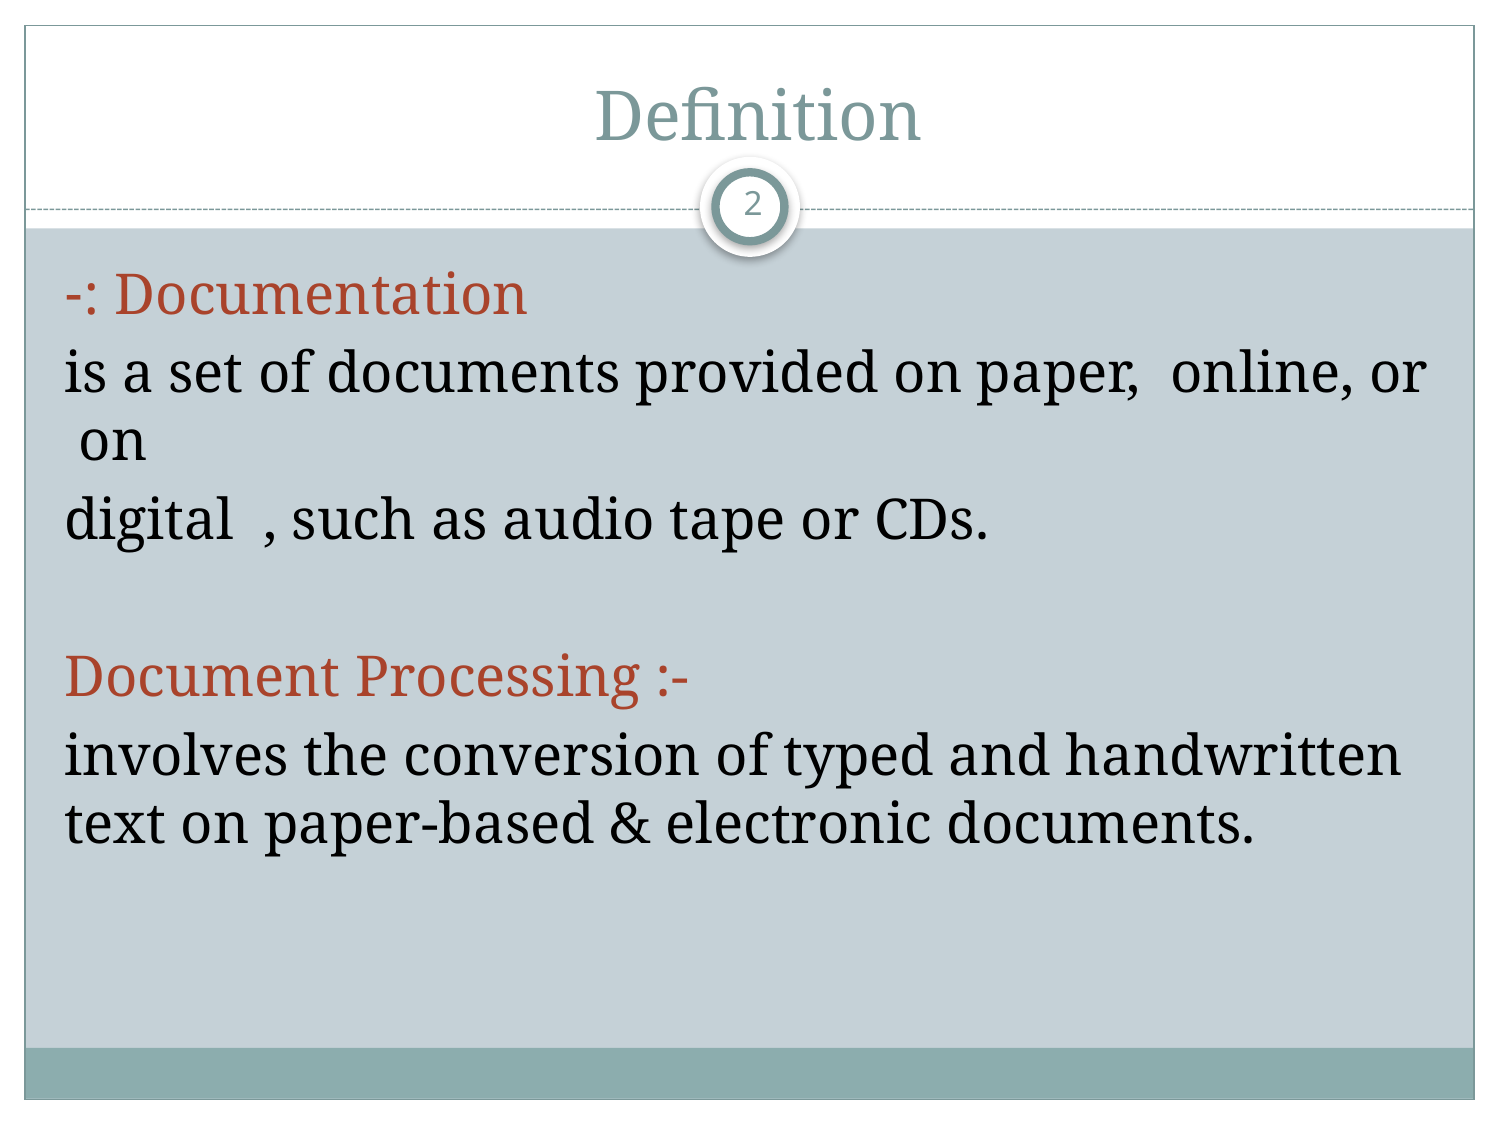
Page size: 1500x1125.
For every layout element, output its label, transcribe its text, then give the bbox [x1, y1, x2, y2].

list Documentation :- is a set of documents provided on paper, online, or on digital , such as audio tape or CDs. Document Processing :- involves the conversion of typed and handwritten text on paper-based & electronic documents. [49, 250, 1445, 1001]
slide_number 2 [715, 168, 791, 241]
title Definition [49, 37, 1450, 162]
